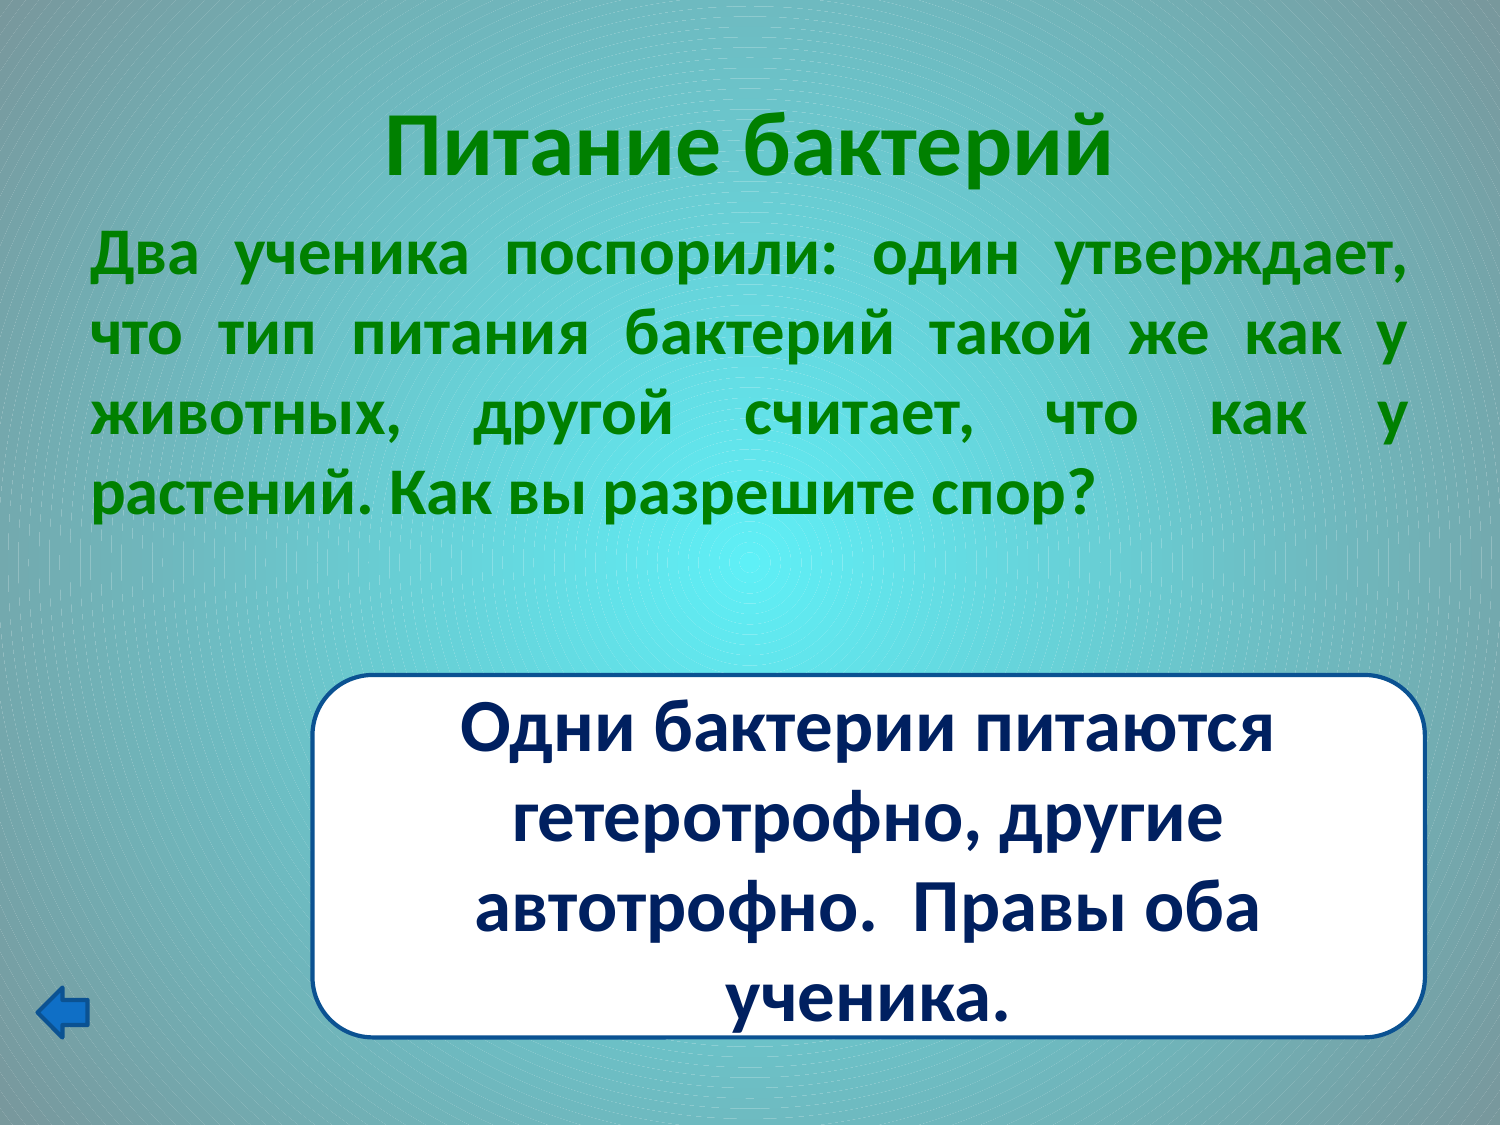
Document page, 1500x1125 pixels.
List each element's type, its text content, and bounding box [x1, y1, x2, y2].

text_box [35, 985, 90, 1040]
title Питание бактерий [75, 45, 1425, 200]
text_box Одни бактерии питаются гетеротрофно, другие автотрофно. Правы оба ученика. [310, 672, 1428, 1040]
list Два ученика поспорили: один утверждает, что тип питания бактерий такой же как у животных, другой считает, что как у растений. Как вы разрешите спор? [75, 200, 1425, 1005]
